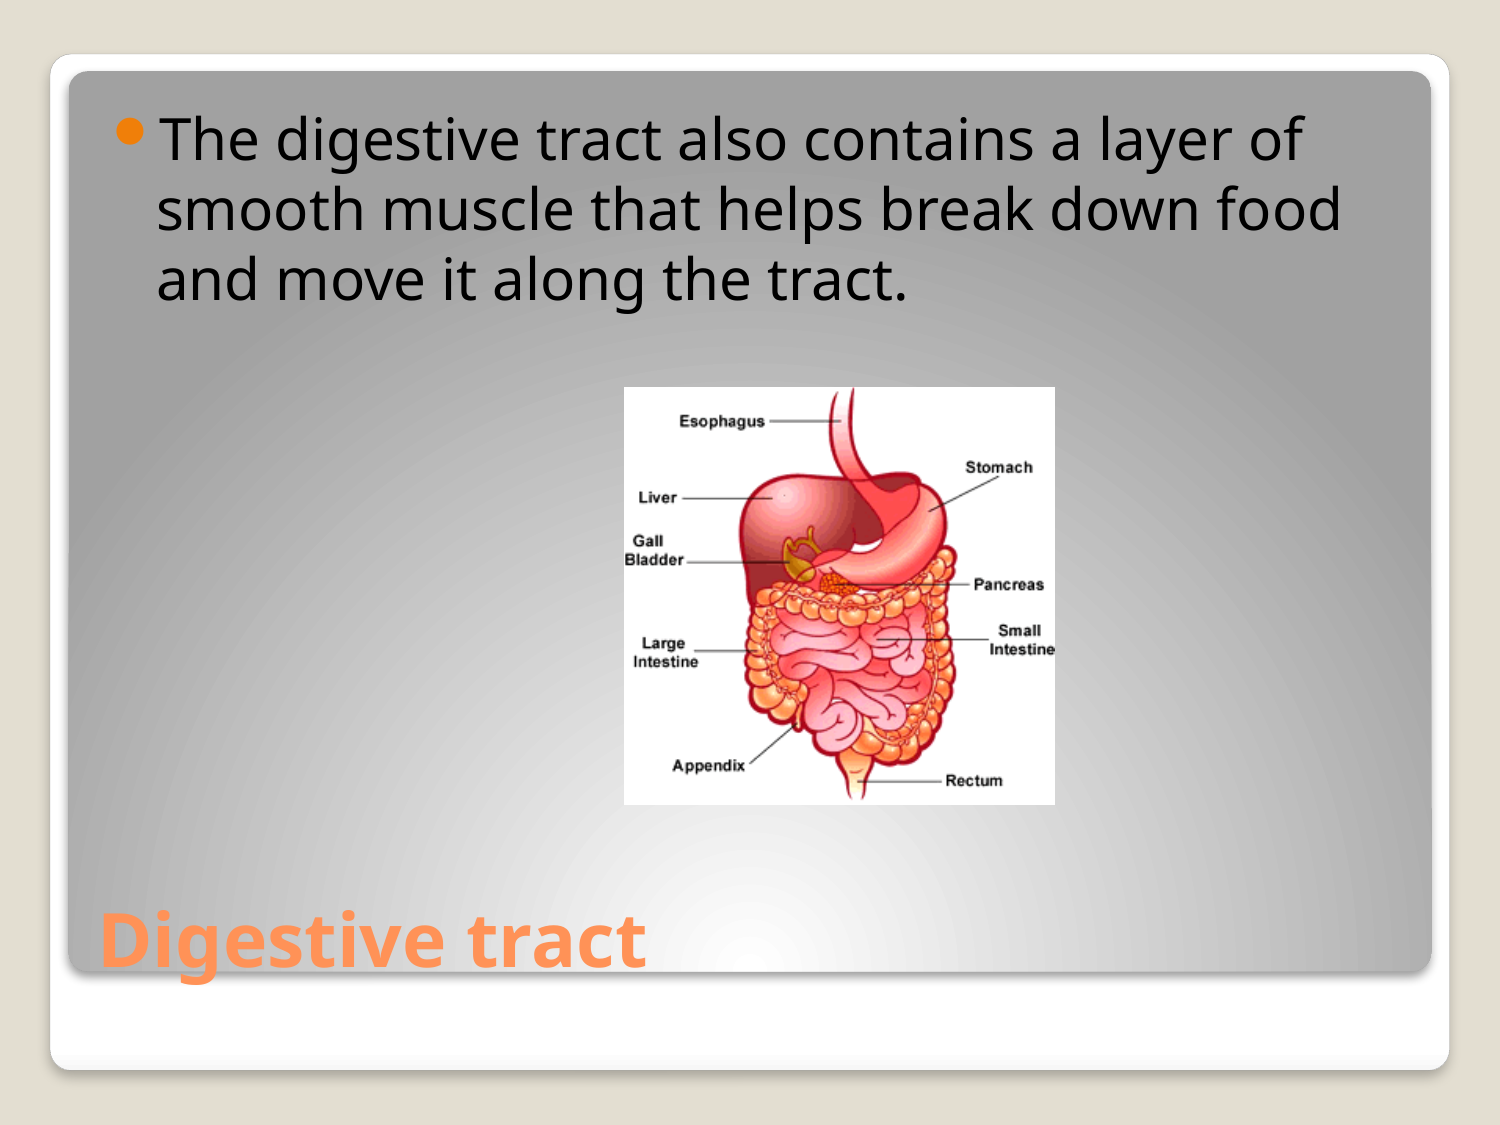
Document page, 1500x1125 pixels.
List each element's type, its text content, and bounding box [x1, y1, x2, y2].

list The digestive tract also contains a layer of smooth muscle that helps break down food and move it along the tract. [82, 86, 1425, 774]
picture [624, 387, 1055, 805]
title Digestive tract [82, 817, 1425, 990]
